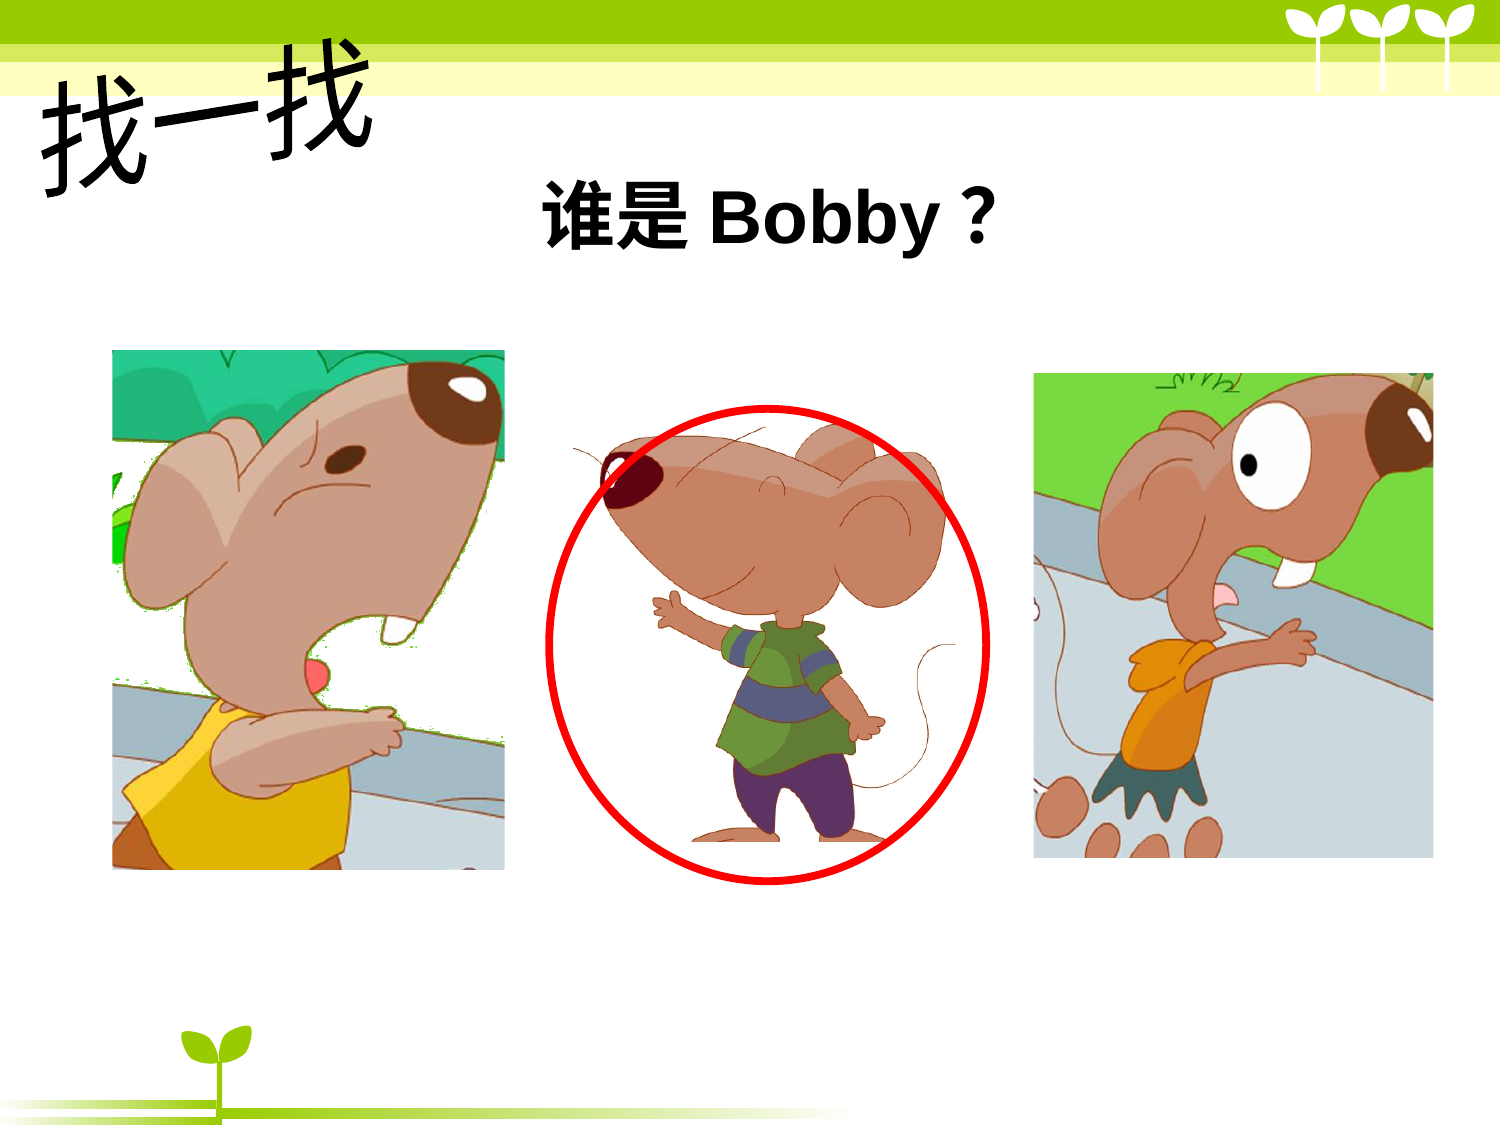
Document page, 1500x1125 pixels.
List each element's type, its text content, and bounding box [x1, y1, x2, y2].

picture [1033, 373, 1434, 858]
text_box 谁是Bobby？ [525, 160, 1353, 266]
text_box [960, 532, 987, 758]
picture [572, 373, 956, 843]
text_box [659, 850, 877, 882]
text_box [549, 551, 567, 739]
picture [111, 349, 505, 870]
